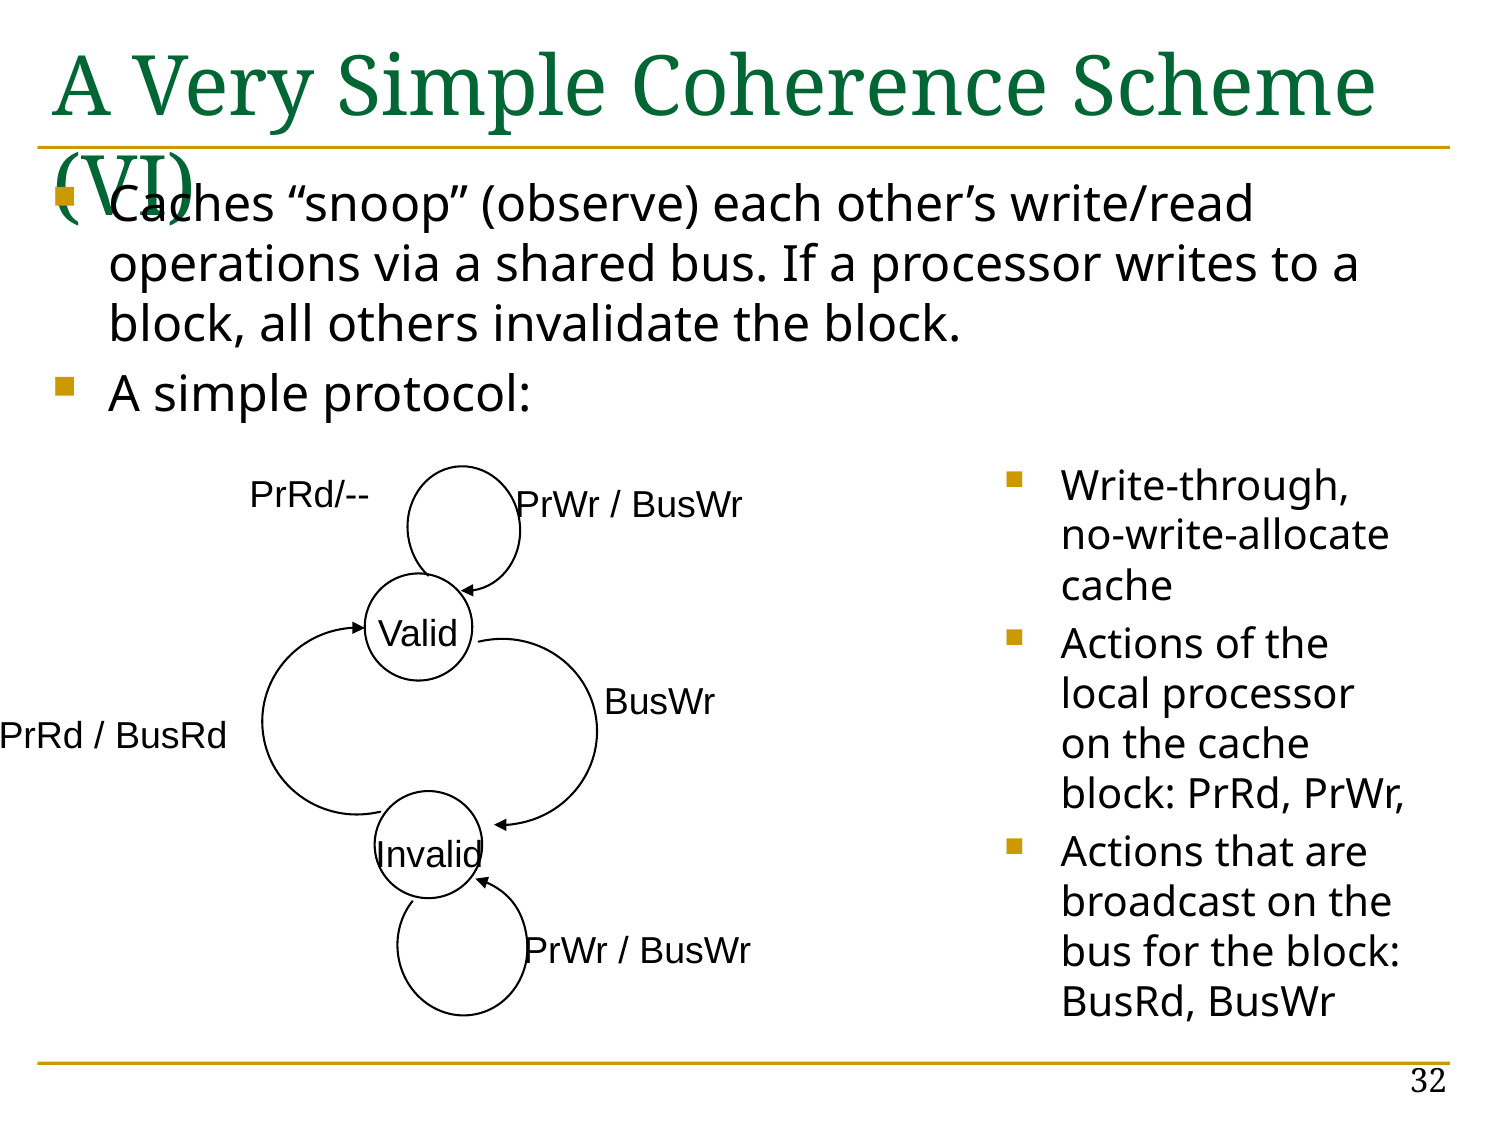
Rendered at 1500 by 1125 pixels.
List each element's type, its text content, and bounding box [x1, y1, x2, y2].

title A Very Simple Coherence Scheme (VI) [37, 24, 1450, 163]
text_box Write-through, no-write-allocate cache Actions of the local processor on the cache block: PrRd, PrWr, Actions that are broadcast on the bus for the block: BusRd, BusWr [989, 451, 1426, 996]
slide_number 32 [1111, 1036, 1462, 1112]
list Caches “snoop” (observe) each other’s write/read operations via a shared bus. If a processor writes to a block, all others invalidate the block. A simple protocol: [37, 163, 1450, 1016]
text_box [10, 463, 741, 1038]
